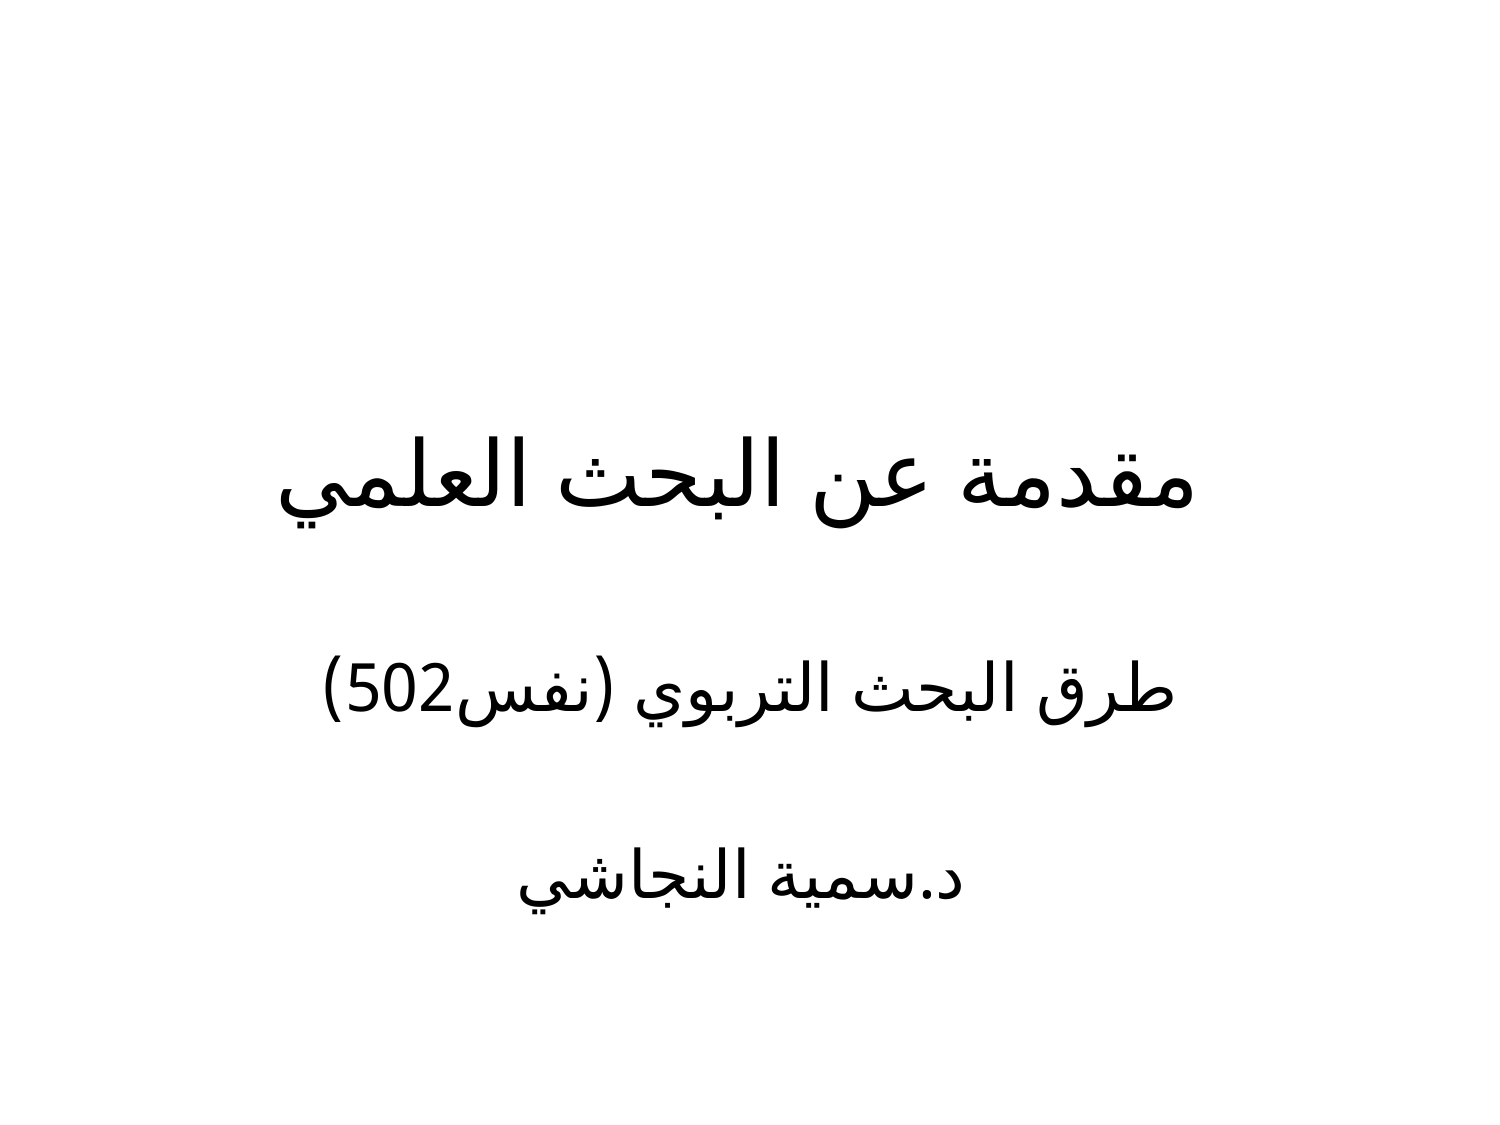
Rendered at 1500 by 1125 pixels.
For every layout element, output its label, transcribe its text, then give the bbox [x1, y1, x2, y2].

title مقدمة عن البحث العلمي [112, 349, 1388, 591]
subtitle طرق البحث التربوي (نفس502) د.سمية النجاشي [225, 637, 1275, 925]
